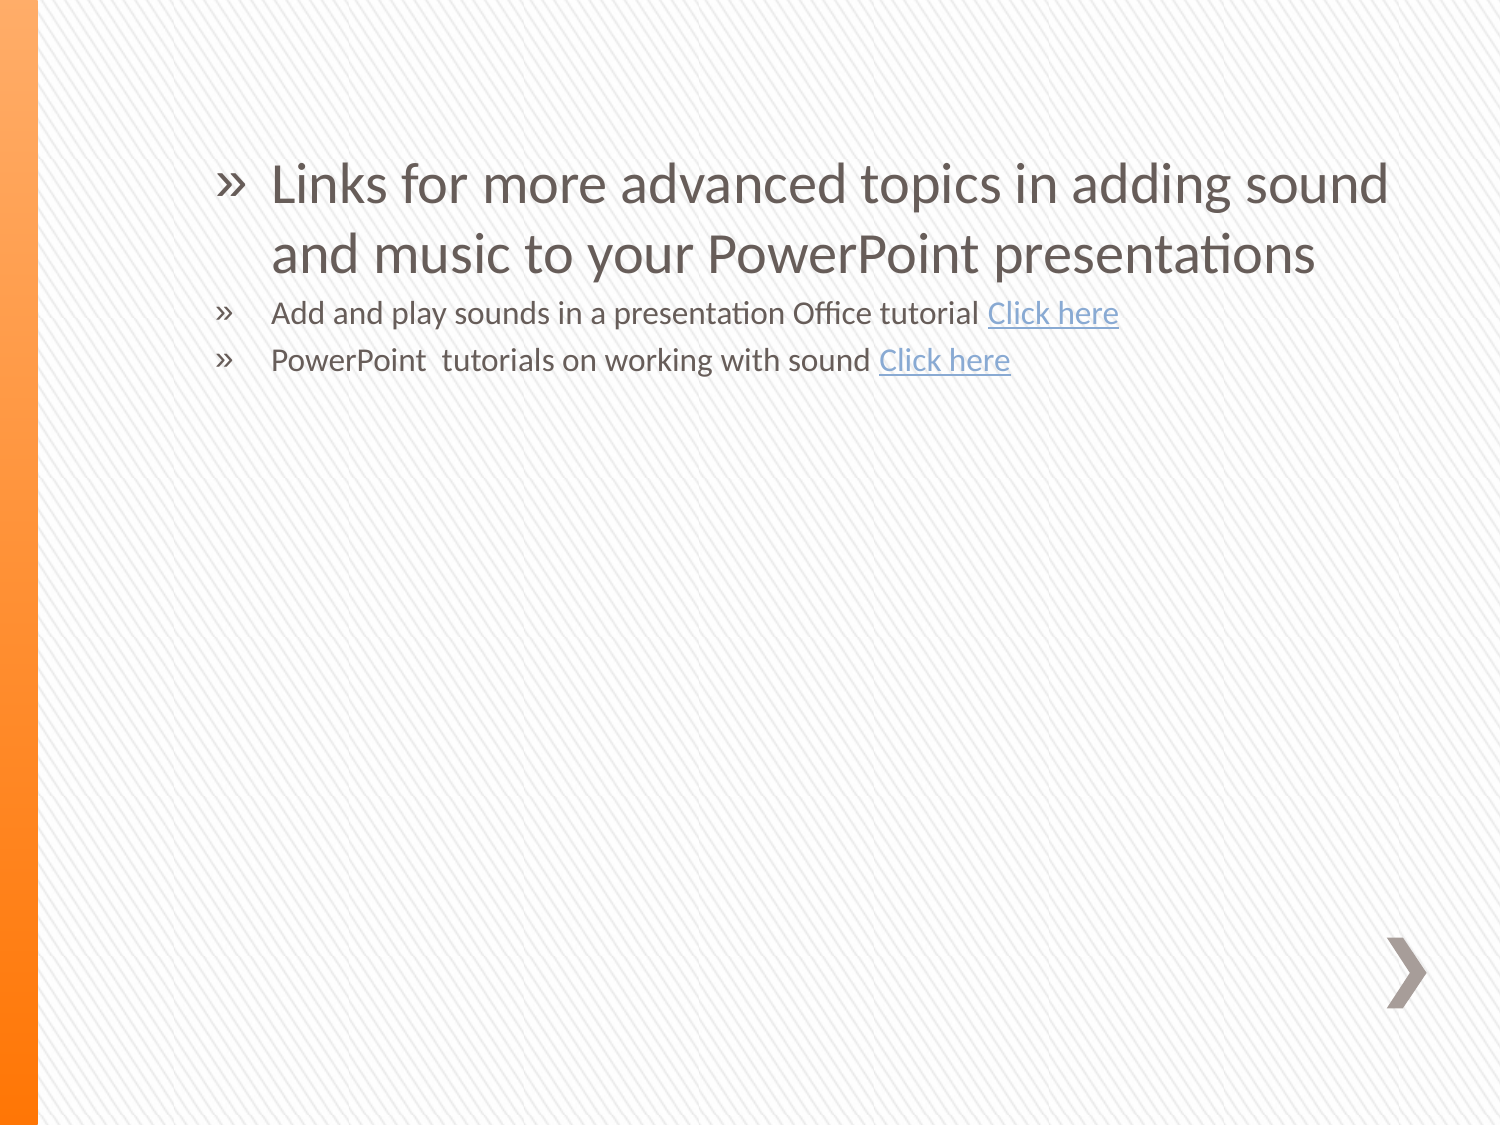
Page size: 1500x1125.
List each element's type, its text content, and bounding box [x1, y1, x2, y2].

list Links for more advanced topics in adding sound and music to your PowerPoint presentations Add and play sounds in a presentation Office tutorial Click here PowerPoint tutorials on working with sound Click here [200, 137, 1425, 863]
